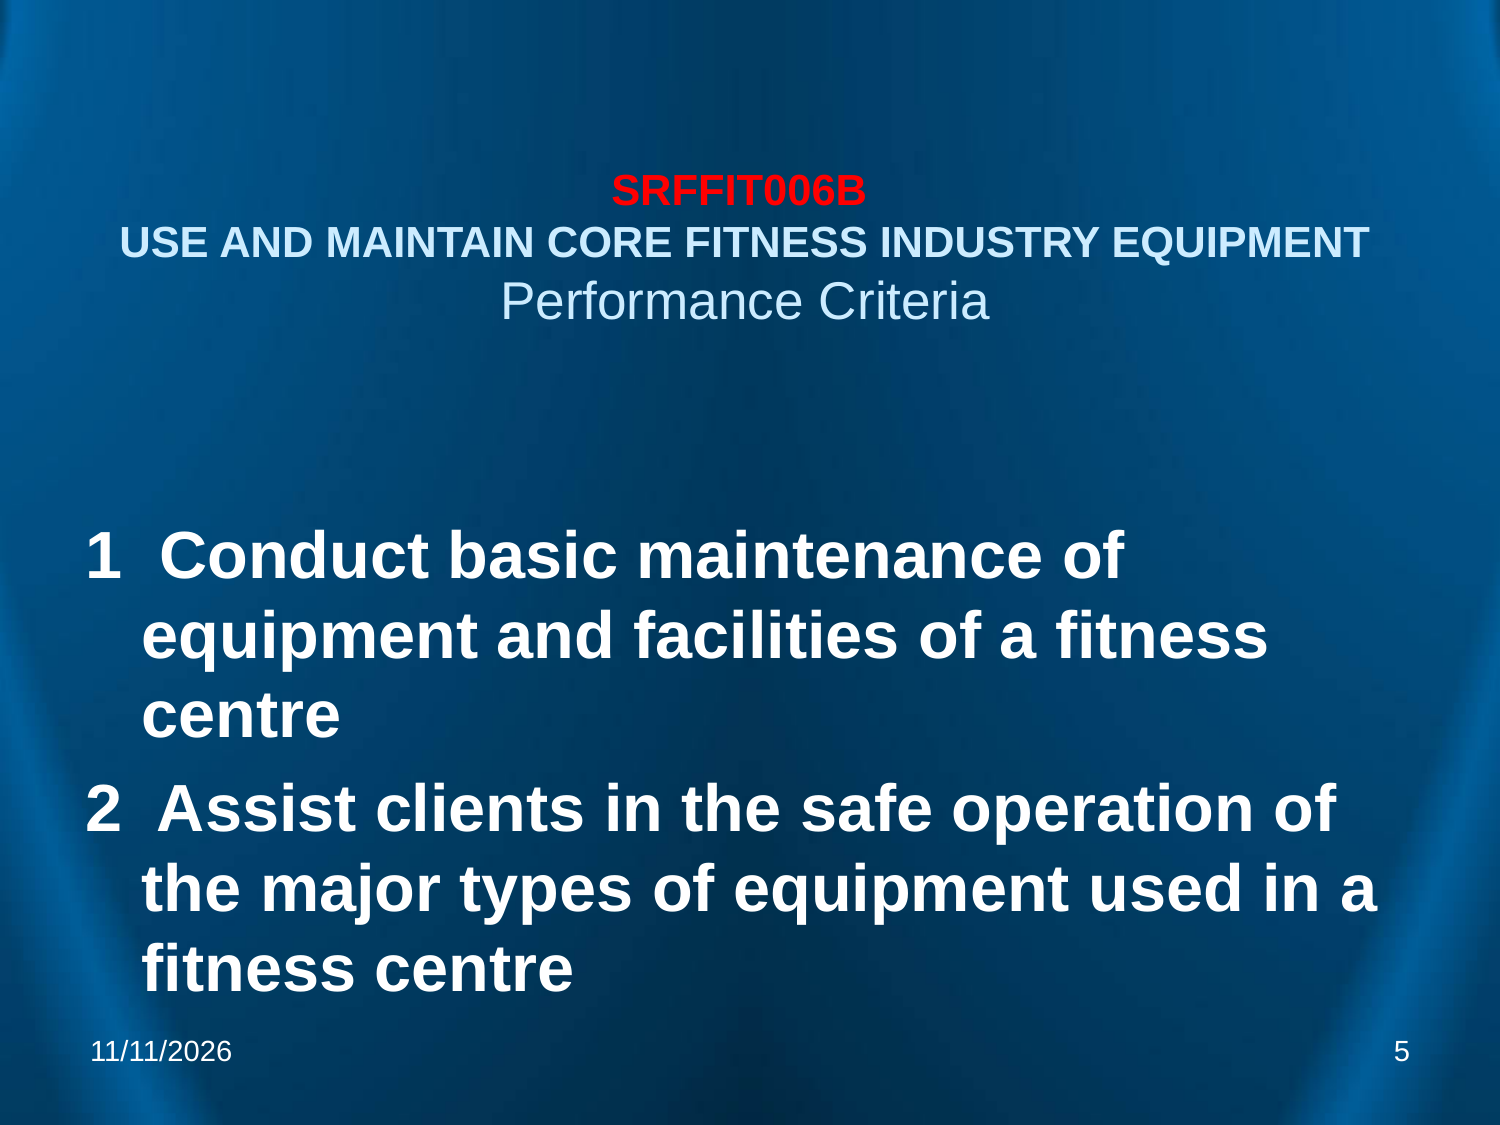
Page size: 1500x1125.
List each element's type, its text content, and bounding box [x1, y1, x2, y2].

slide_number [74, 1024, 426, 1103]
list 1 Conduct basic maintenance of equipment and facilities of a fitness centre 2 Assist clients in the safe operation of the major types of equipment used in a fitness centre [70, 503, 1421, 1083]
picture [0, 0, 1500, 1125]
slide_number 5 [1074, 1024, 1426, 1103]
title SRFFIT006B USE AND MAINTAIN CORE FITNESS INDUSTRY EQUIPMENT Performance Criteria [70, 152, 1421, 341]
